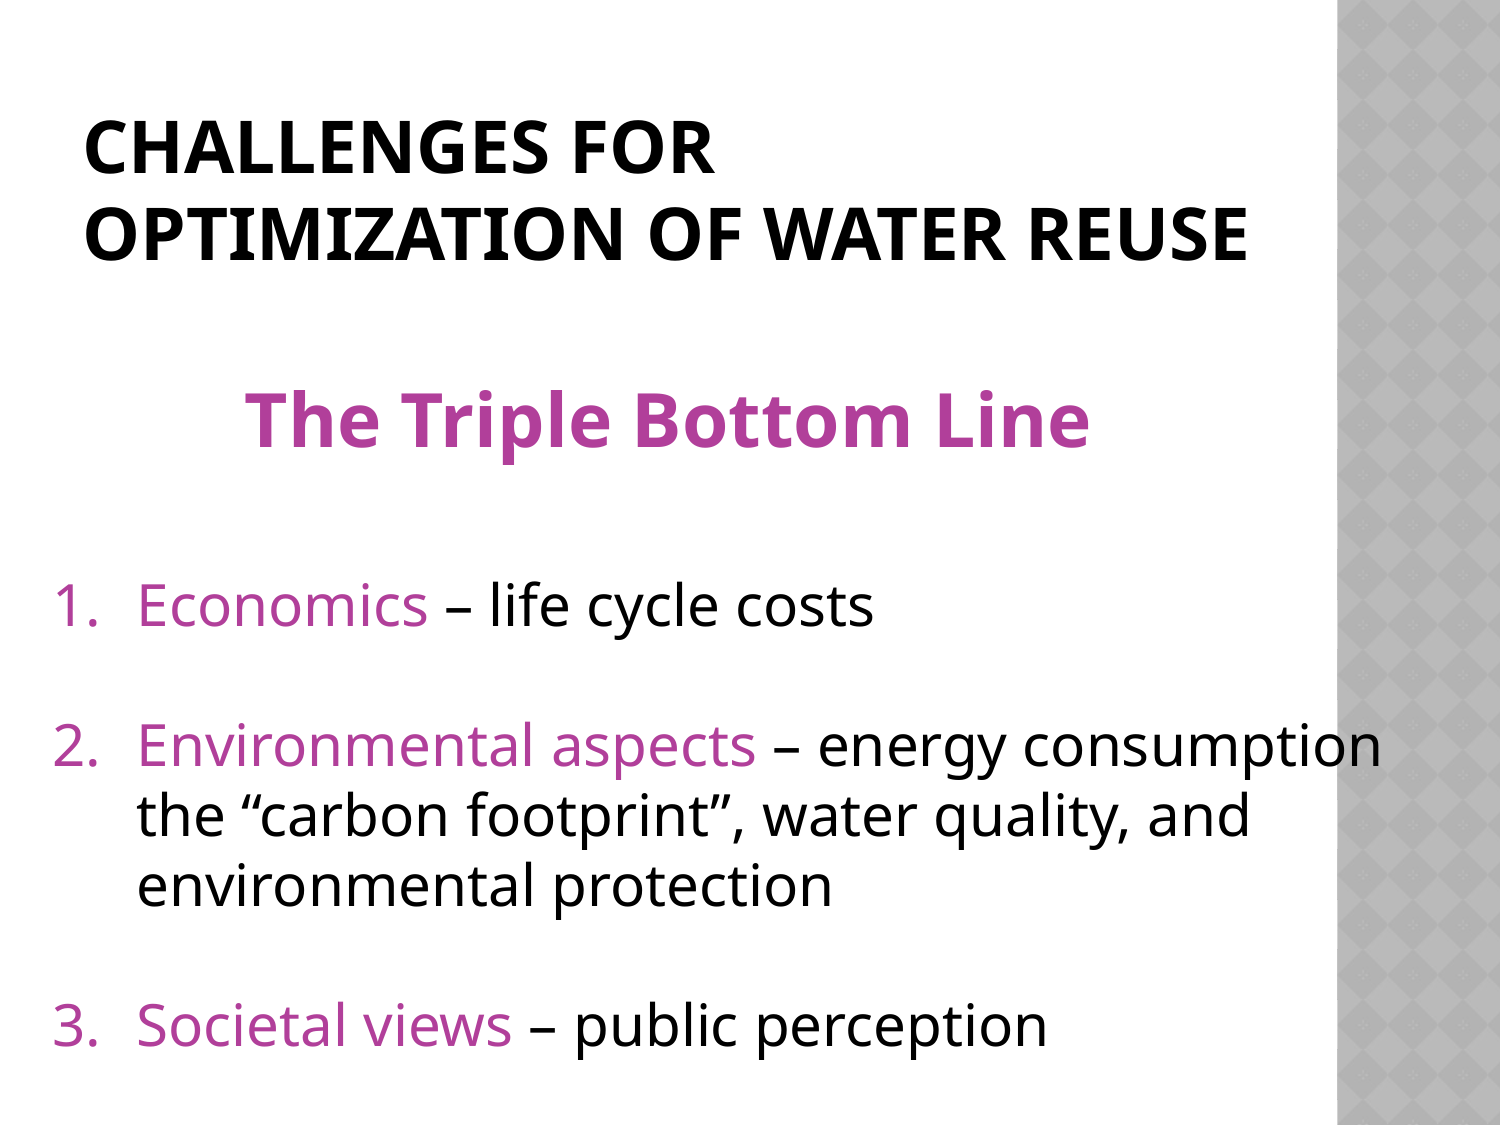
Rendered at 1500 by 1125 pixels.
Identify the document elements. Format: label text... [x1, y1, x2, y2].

text_box Economics – life cycle costs Environmental aspects – energy consumption the “carbon footprint”, water quality, and environmental protection Societal views – public perception [37, 560, 1425, 1125]
title Challenges for optimization of water Reuse [75, 87, 1263, 275]
text_box The Triple Bottom Line [87, 275, 1250, 470]
